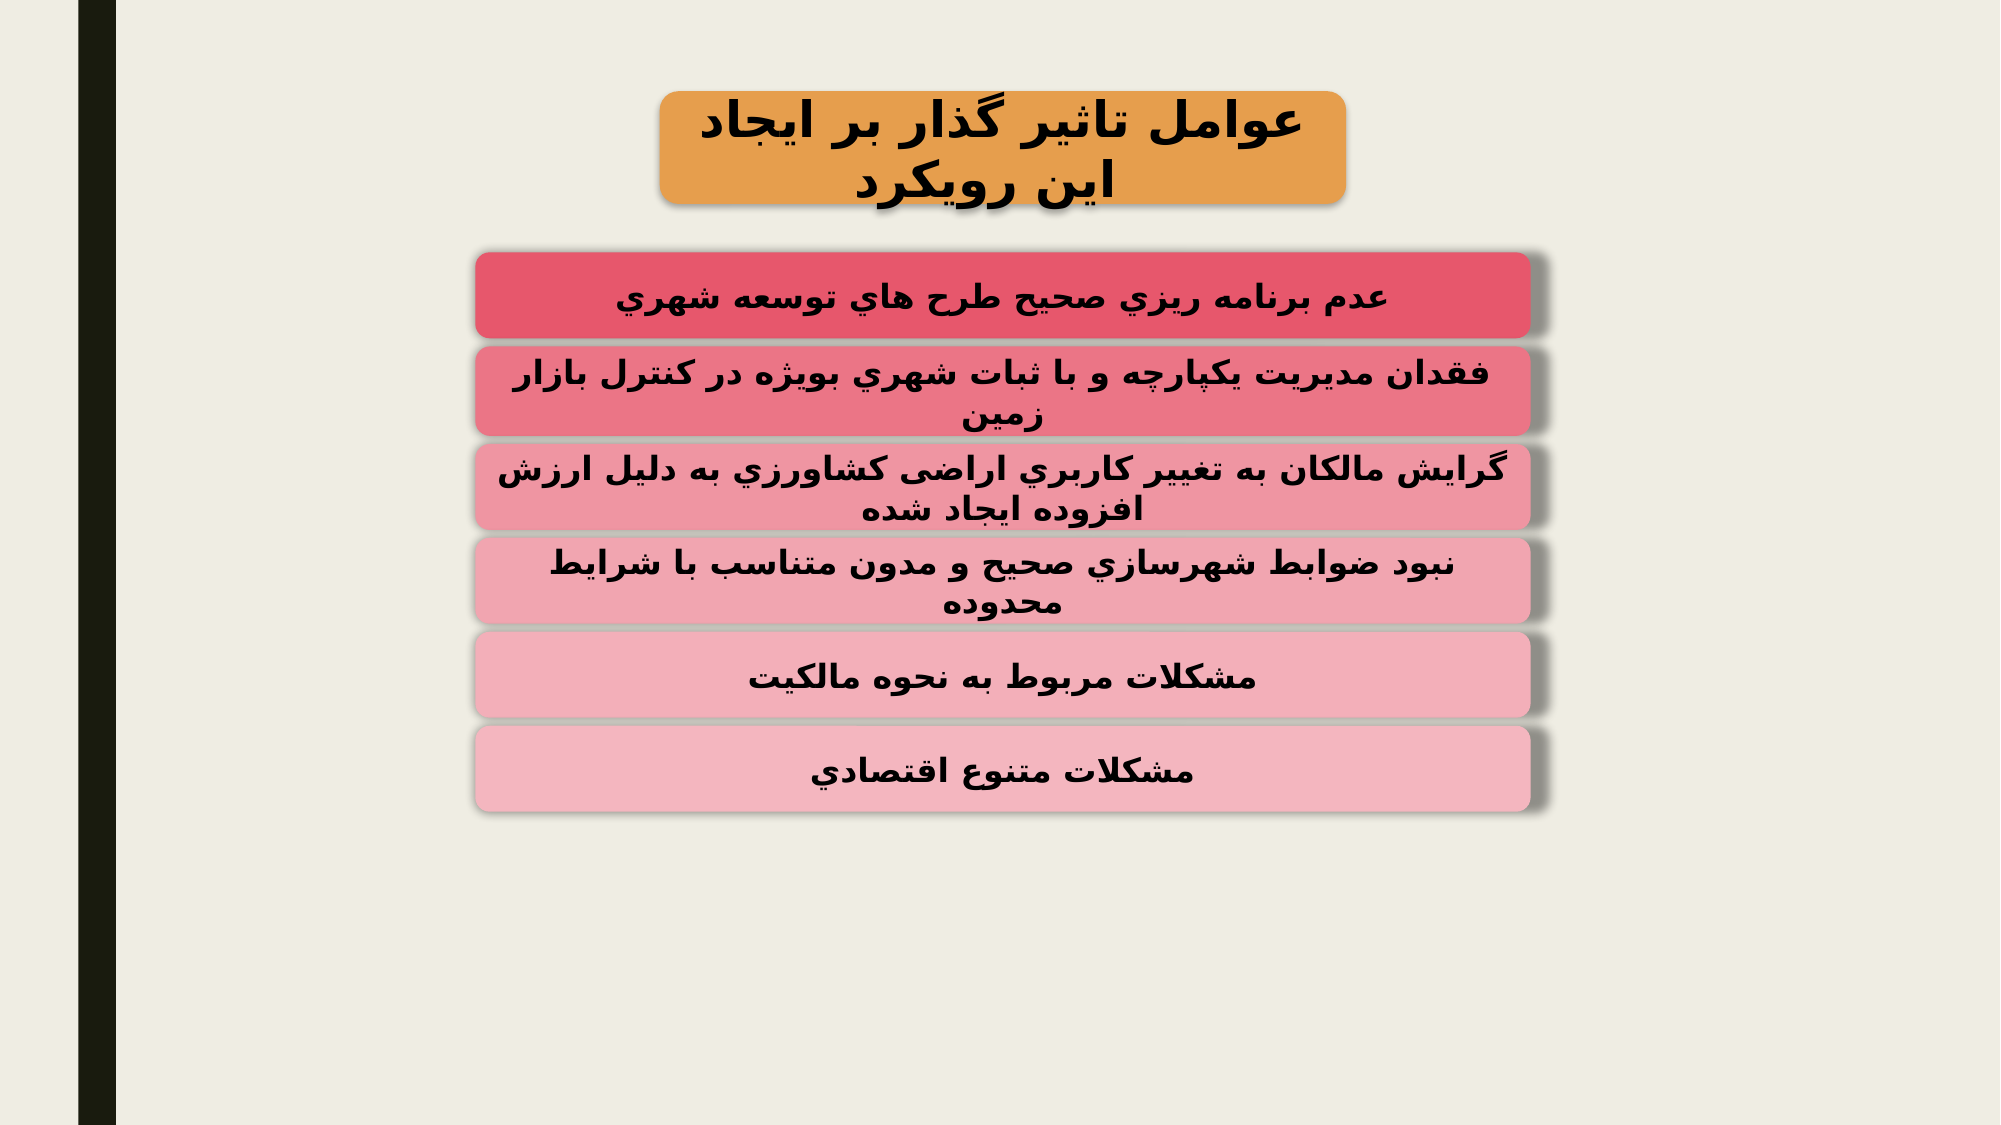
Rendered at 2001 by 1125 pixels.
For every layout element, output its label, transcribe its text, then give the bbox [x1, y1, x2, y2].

text_box گرایش مالکان به تغییر کاربري اراضی کشاورزي به دلیل ارزش افزوده ایجاد شده [472, 441, 1534, 531]
text_box عوامل تاثیر گذار بر ایجاد این رویکرد [656, 88, 1350, 207]
text_box مشکلات متنوع اقتصادي [472, 722, 1534, 815]
text_box مشکلات مربوط به نحوه مالکیت [472, 628, 1534, 719]
text_box عدم برنامه ریزي صحیح طرح هاي توسعه شهري [472, 249, 1534, 339]
text_box نبود ضوابط شهرسازي صحیح و مدون متناسب با شرایط محدوده [472, 534, 1534, 625]
text_box فقدان مدیریت یکپارچه و با ثبات شهري بویژه در کنترل بازار زمین [472, 343, 1534, 437]
